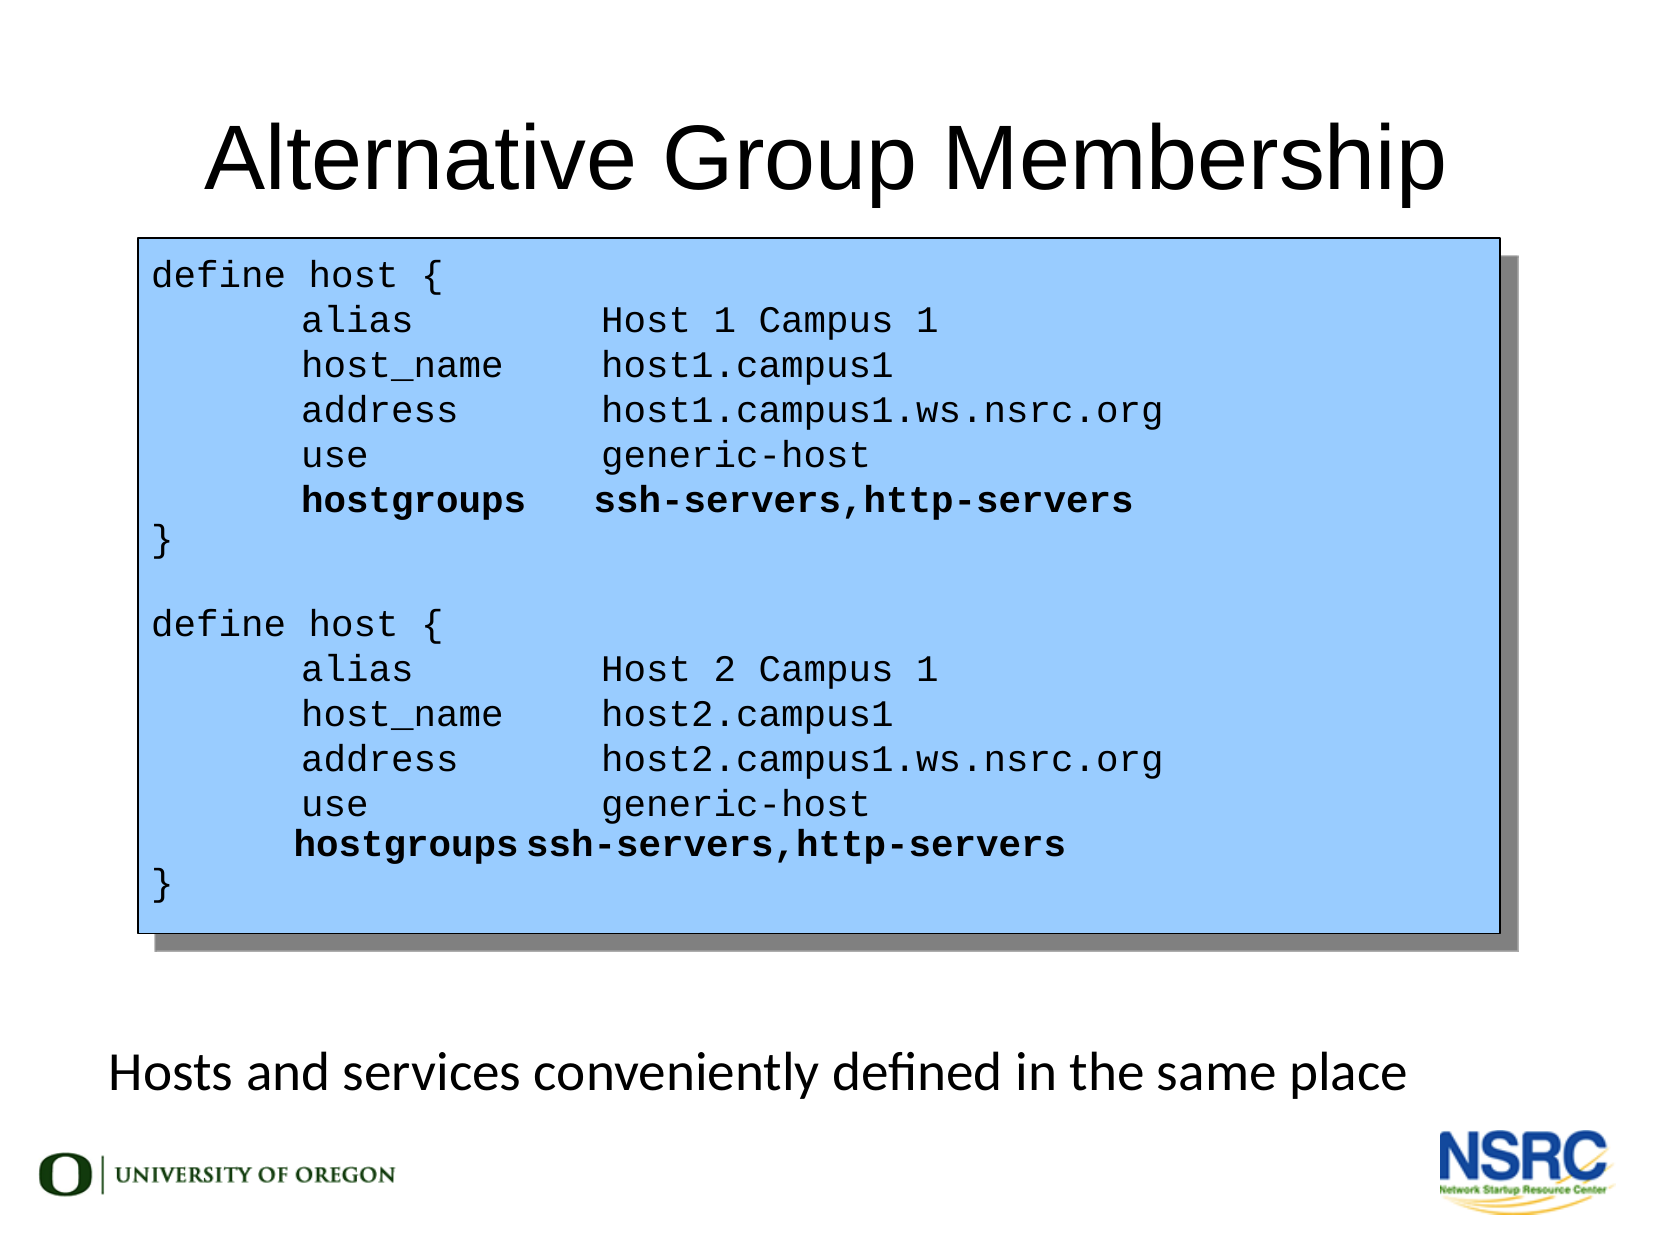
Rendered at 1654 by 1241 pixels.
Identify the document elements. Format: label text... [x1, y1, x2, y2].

picture [1440, 1130, 1616, 1215]
picture [37, 1151, 397, 1198]
text_box define host { alias Host 1 Campus 1 host_name host1.campus1 address host1.campus1.ws.nsrc.org use generic-host hostgroups ssh-servers,http-servers } define host { alias Host 2 Campus 1 host_name host2.campus1 address host2.campus1.ws.nsrc.org use generic-host hostgroups ssh-servers,http-servers } [137, 257, 1501, 934]
text_box Alternative Group Membership [82, 49, 1571, 257]
text_box Hosts and services conveniently defined in the same place [91, 1034, 1600, 1132]
